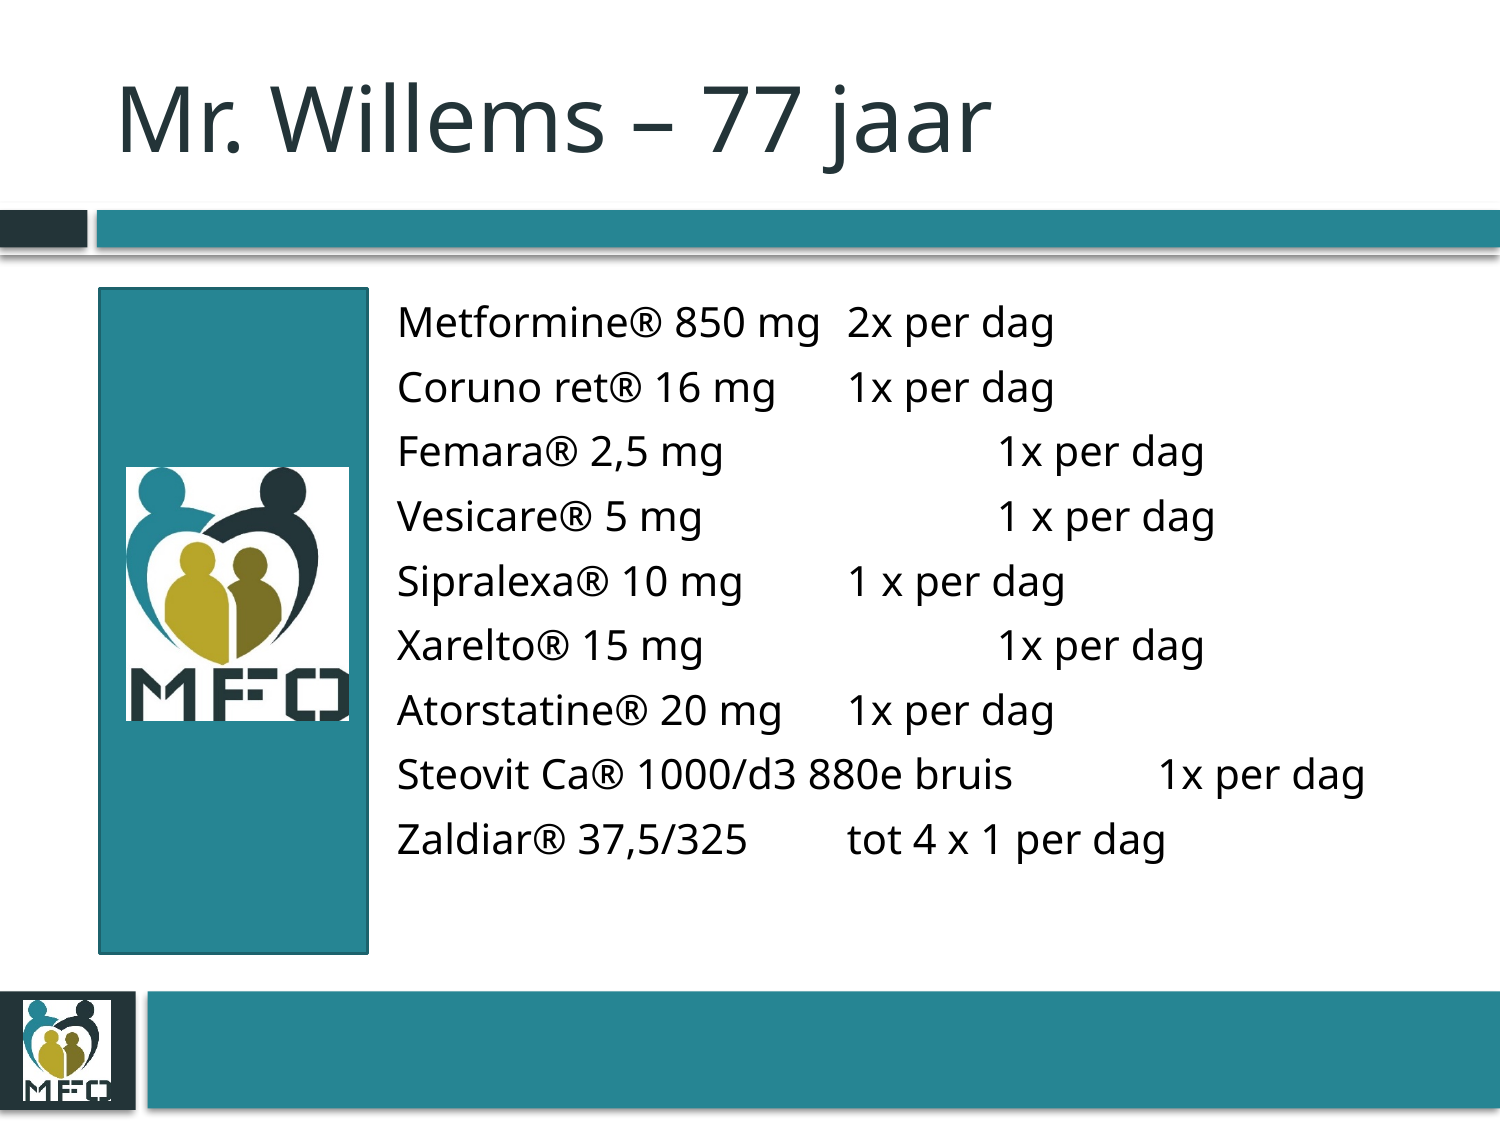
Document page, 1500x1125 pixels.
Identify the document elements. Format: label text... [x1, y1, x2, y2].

title Mr. Willems – 77 jaar [99, 44, 1425, 188]
picture [126, 467, 349, 721]
list Metformine® 850 mg 2x per dag Coruno ret® 16 mg 1x per dag Femara® 2,5 mg 1x per dag Vesicare® 5 mg 1 x per dag Sipralexa® 10 mg 1 x per dag Xarelto® 15 mg 1x per dag Atorstatine® 20 mg 1x per dag Steovit Ca® 1000/d3 880e bruis 1x per dag Zaldiar® 37,5/325 tot 4 x 1 per dag [382, 288, 1425, 953]
picture [23, 1000, 111, 1101]
